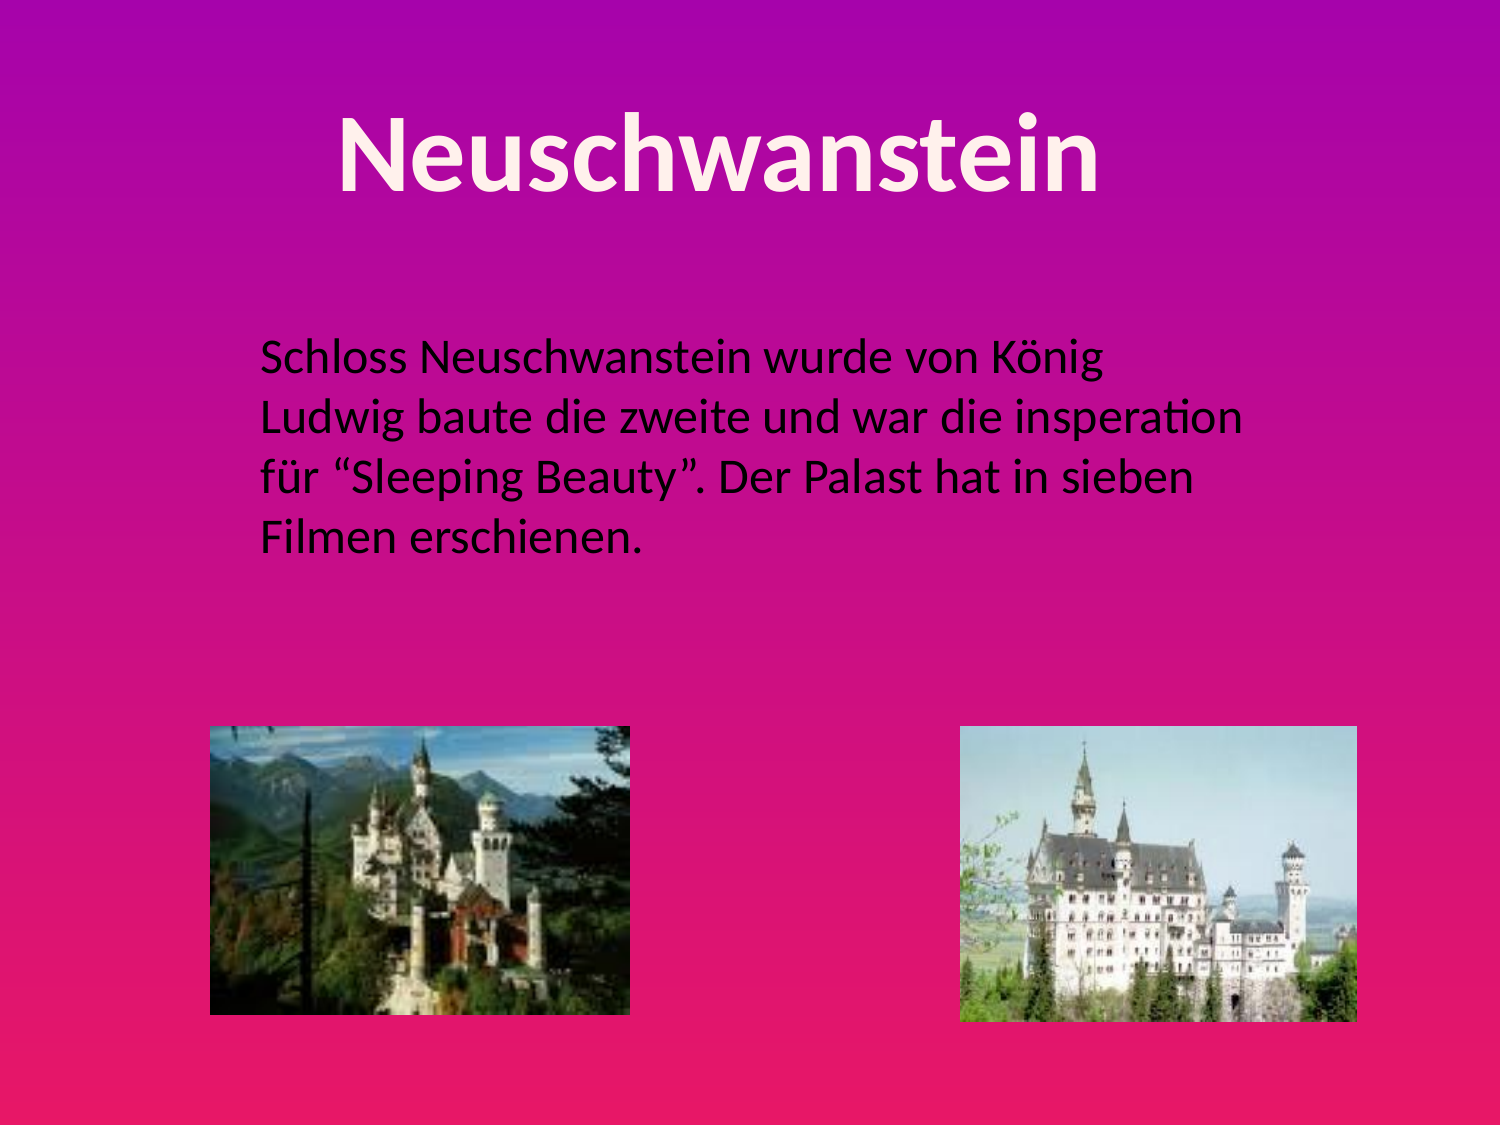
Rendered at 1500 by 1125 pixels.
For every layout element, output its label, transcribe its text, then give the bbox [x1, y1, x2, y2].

picture [210, 725, 630, 1016]
picture [960, 726, 1358, 1022]
text_box Neuschwanstein [320, 71, 1118, 222]
text_box Schloss Neuschwanstein wurde von König Ludwig baute die zweite und war die insperation für “Sleeping Beauty”. Der Palast hat in sieben Filmen erschienen. [246, 316, 1266, 572]
